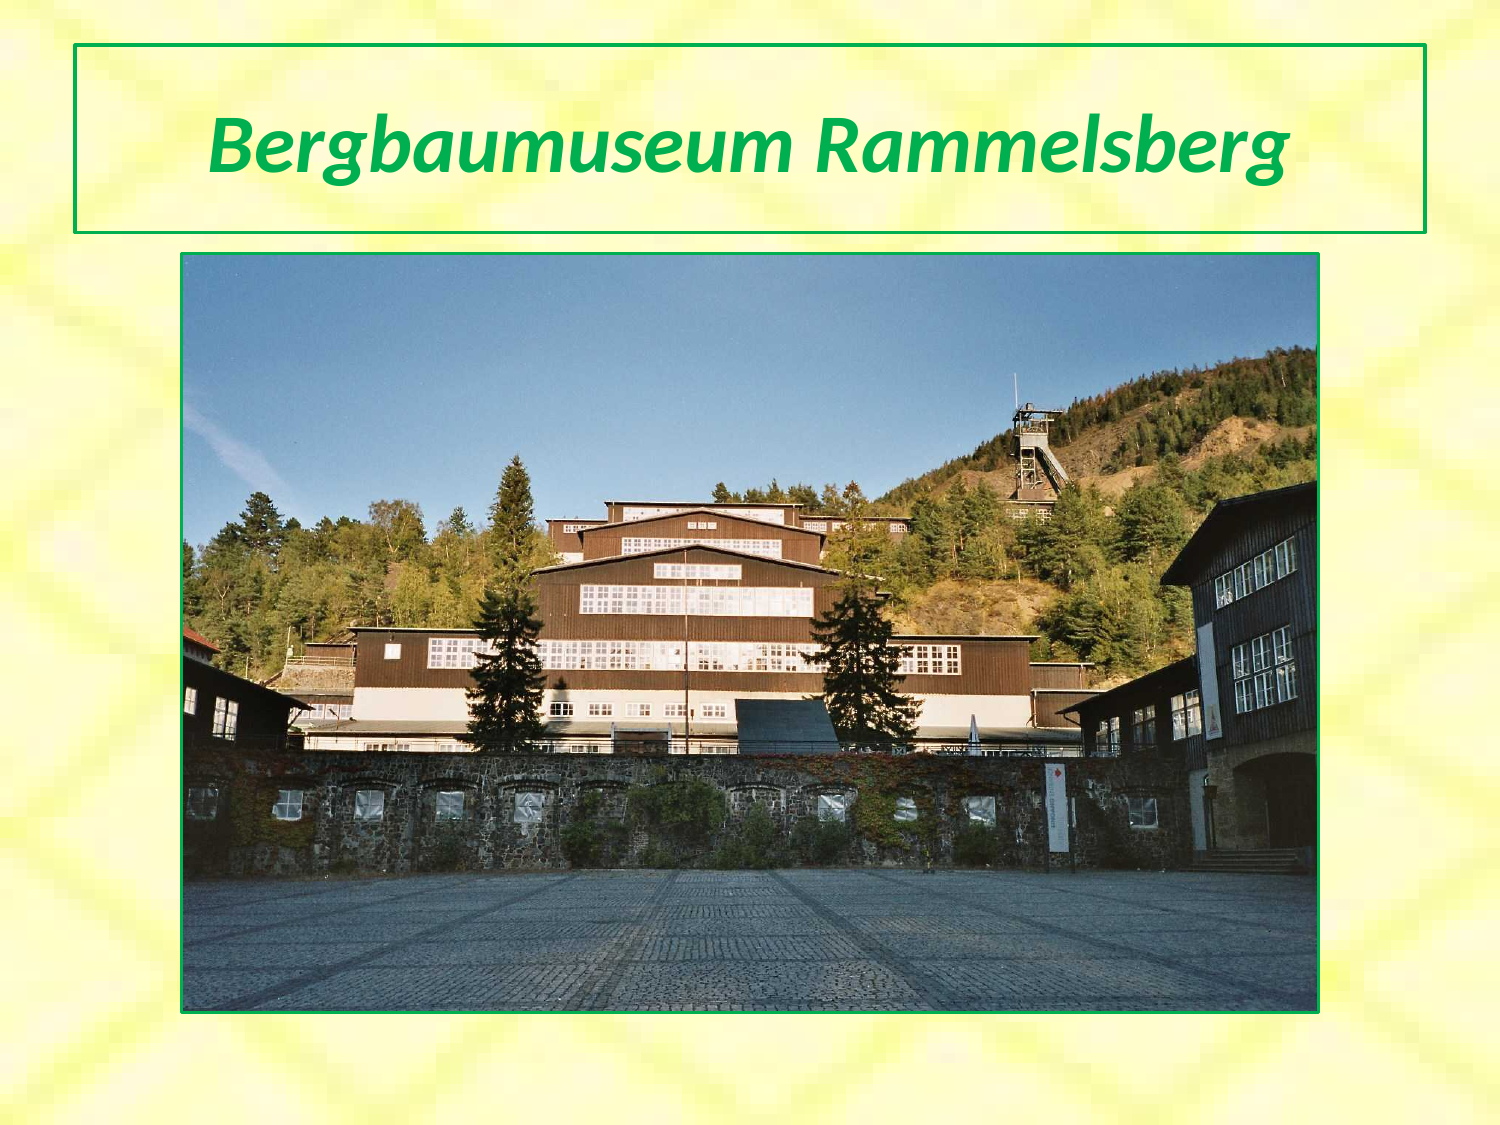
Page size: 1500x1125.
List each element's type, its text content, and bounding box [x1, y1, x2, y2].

picture [0, 0, 1500, 1125]
title Bergbaumuseum Rammelsberg [75, 45, 1425, 233]
